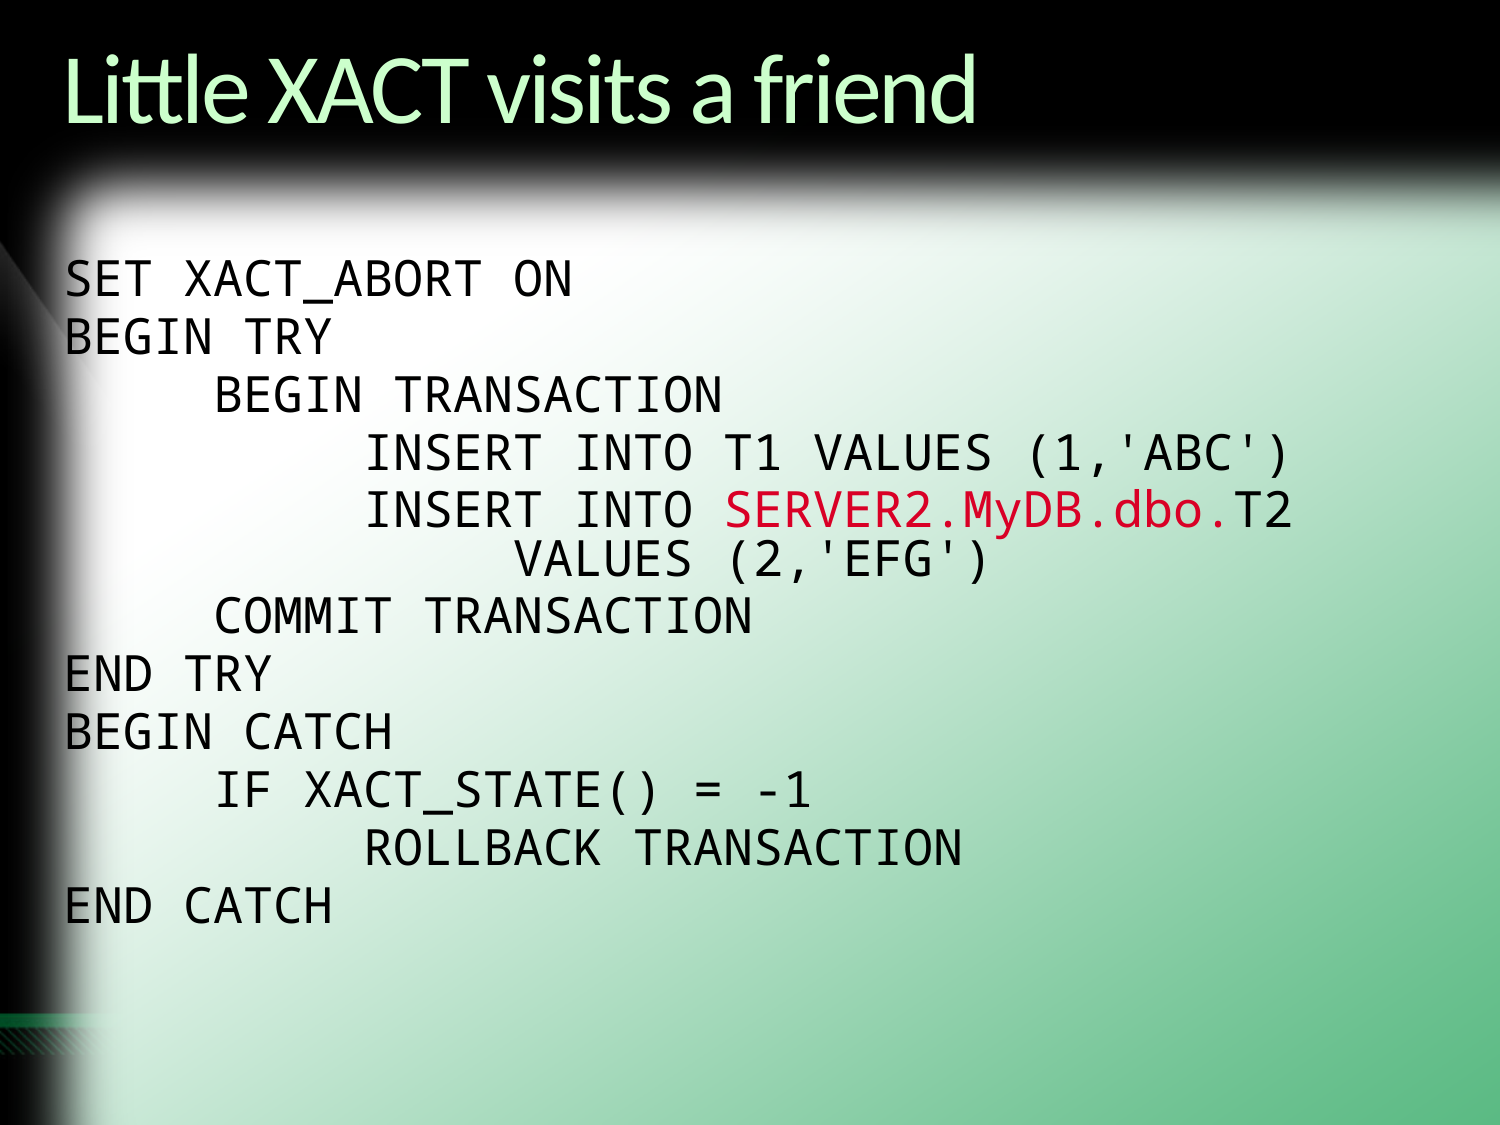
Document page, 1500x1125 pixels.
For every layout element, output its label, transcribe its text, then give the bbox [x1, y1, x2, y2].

title Little XACT visits a friend [62, 37, 1438, 147]
picture [0, 0, 1500, 1125]
list SET XACT_ABORT ON BEGIN TRY BEGIN TRANSACTION INSERT INTO T1 VALUES (1,'ABC') INSERT INTO SERVER2.MyDB.dbo.T2 VALUES (2,'EFG') COMMIT TRANSACTION END TRY BEGIN CATCH IF XACT_STATE() = -1 ROLLBACK TRANSACTION END CATCH [63, 257, 1433, 1058]
